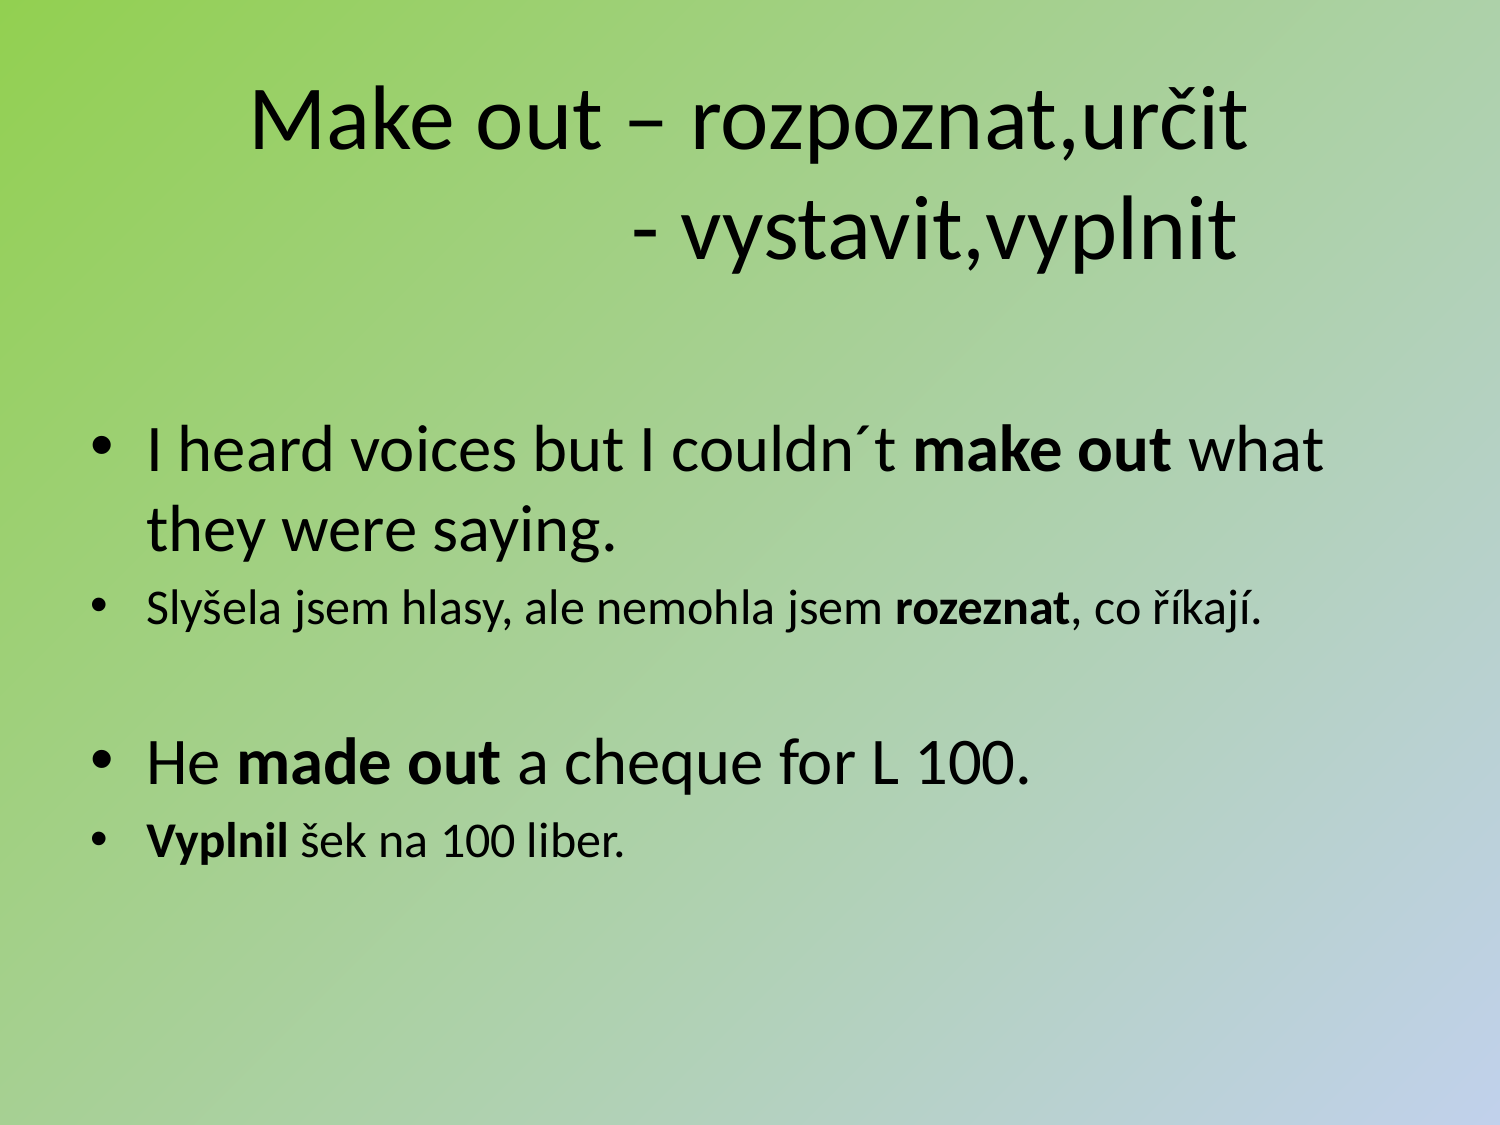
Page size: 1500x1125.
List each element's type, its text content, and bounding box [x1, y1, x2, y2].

list I heard voices but I couldn´t make out what they were saying. Slyšela jsem hlasy, ale nemohla jsem rozeznat, co říkají. He made out a cheque for L 100. Vyplnil šek na 100 liber. [75, 397, 1425, 1005]
title Make out – rozpoznat,určit - vystavit,vyplnit [75, 45, 1425, 291]
